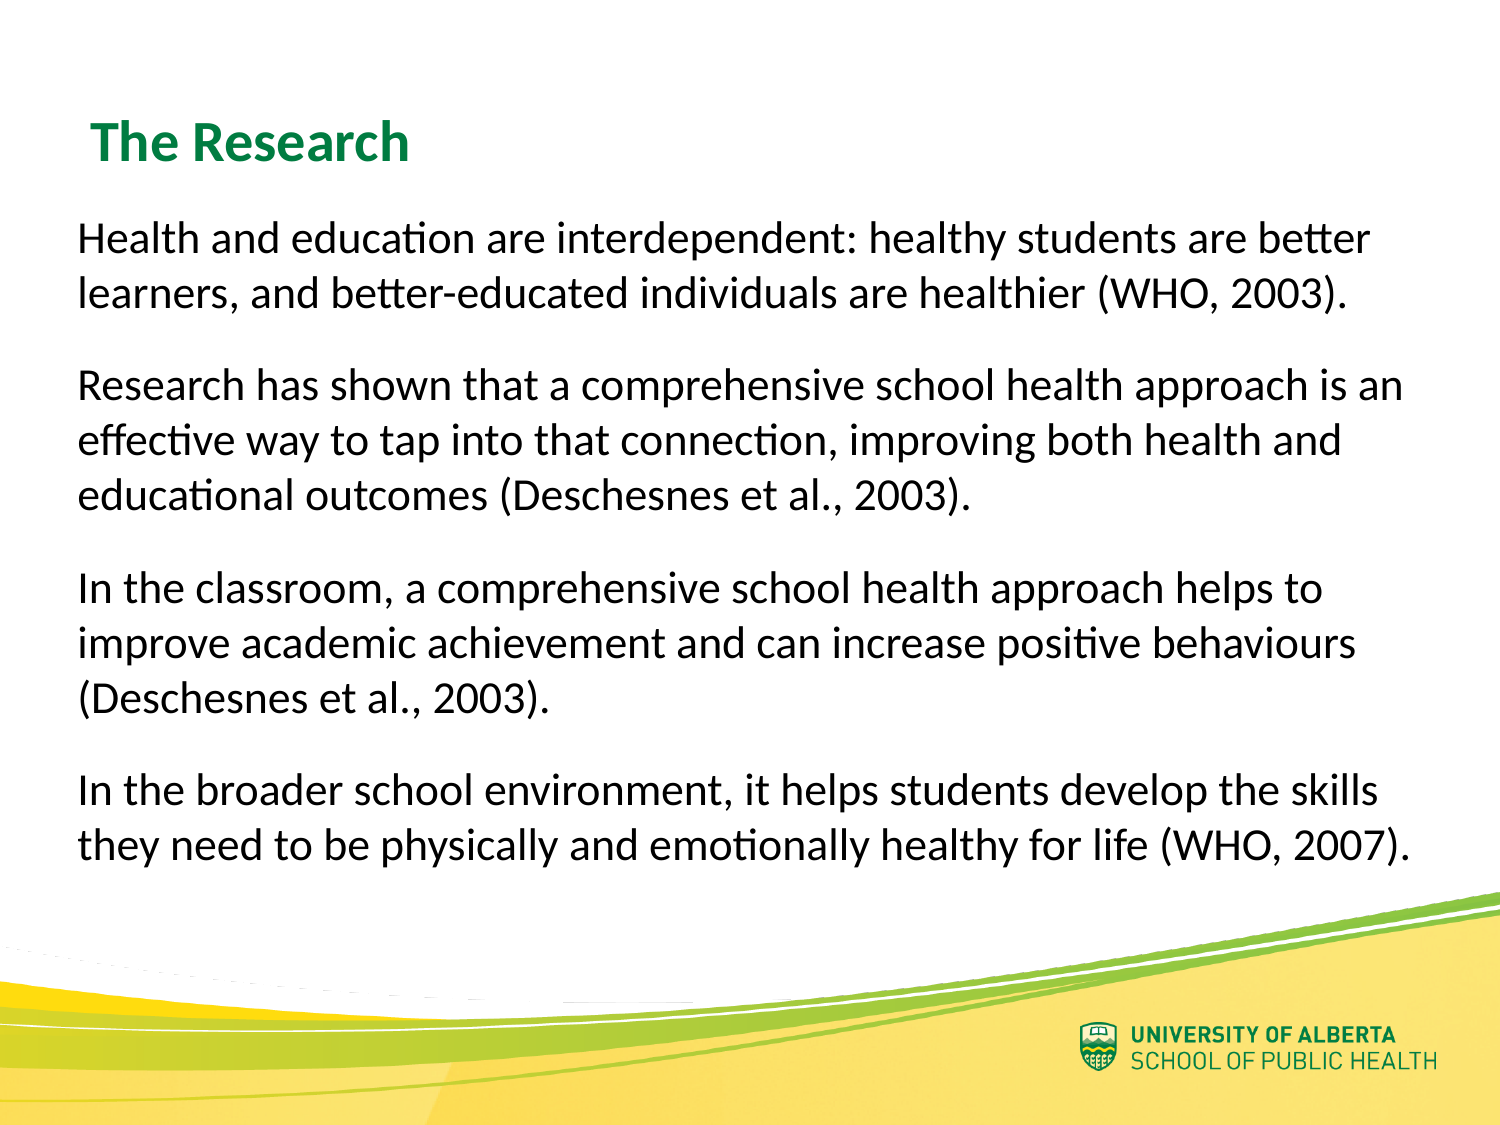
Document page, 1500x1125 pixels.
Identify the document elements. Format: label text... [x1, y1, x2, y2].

list Health and education are interdependent: healthy students are better learners, and better-educated individuals are healthier (WHO, 2003). Research has shown that a comprehensive school health approach is an effective way to tap into that connection, improving both health and educational outcomes (Deschesnes et al., 2003). In the classroom, a comprehensive school health approach helps to improve academic achievement and can increase positive behaviours (Deschesnes et al., 2003). In the broader school environment, it helps students develop the skills they need to be physically and emotionally healthy for life (WHO, 2007). [62, 200, 1438, 1000]
title The Research [75, 101, 463, 175]
picture [0, 842, 1500, 1125]
